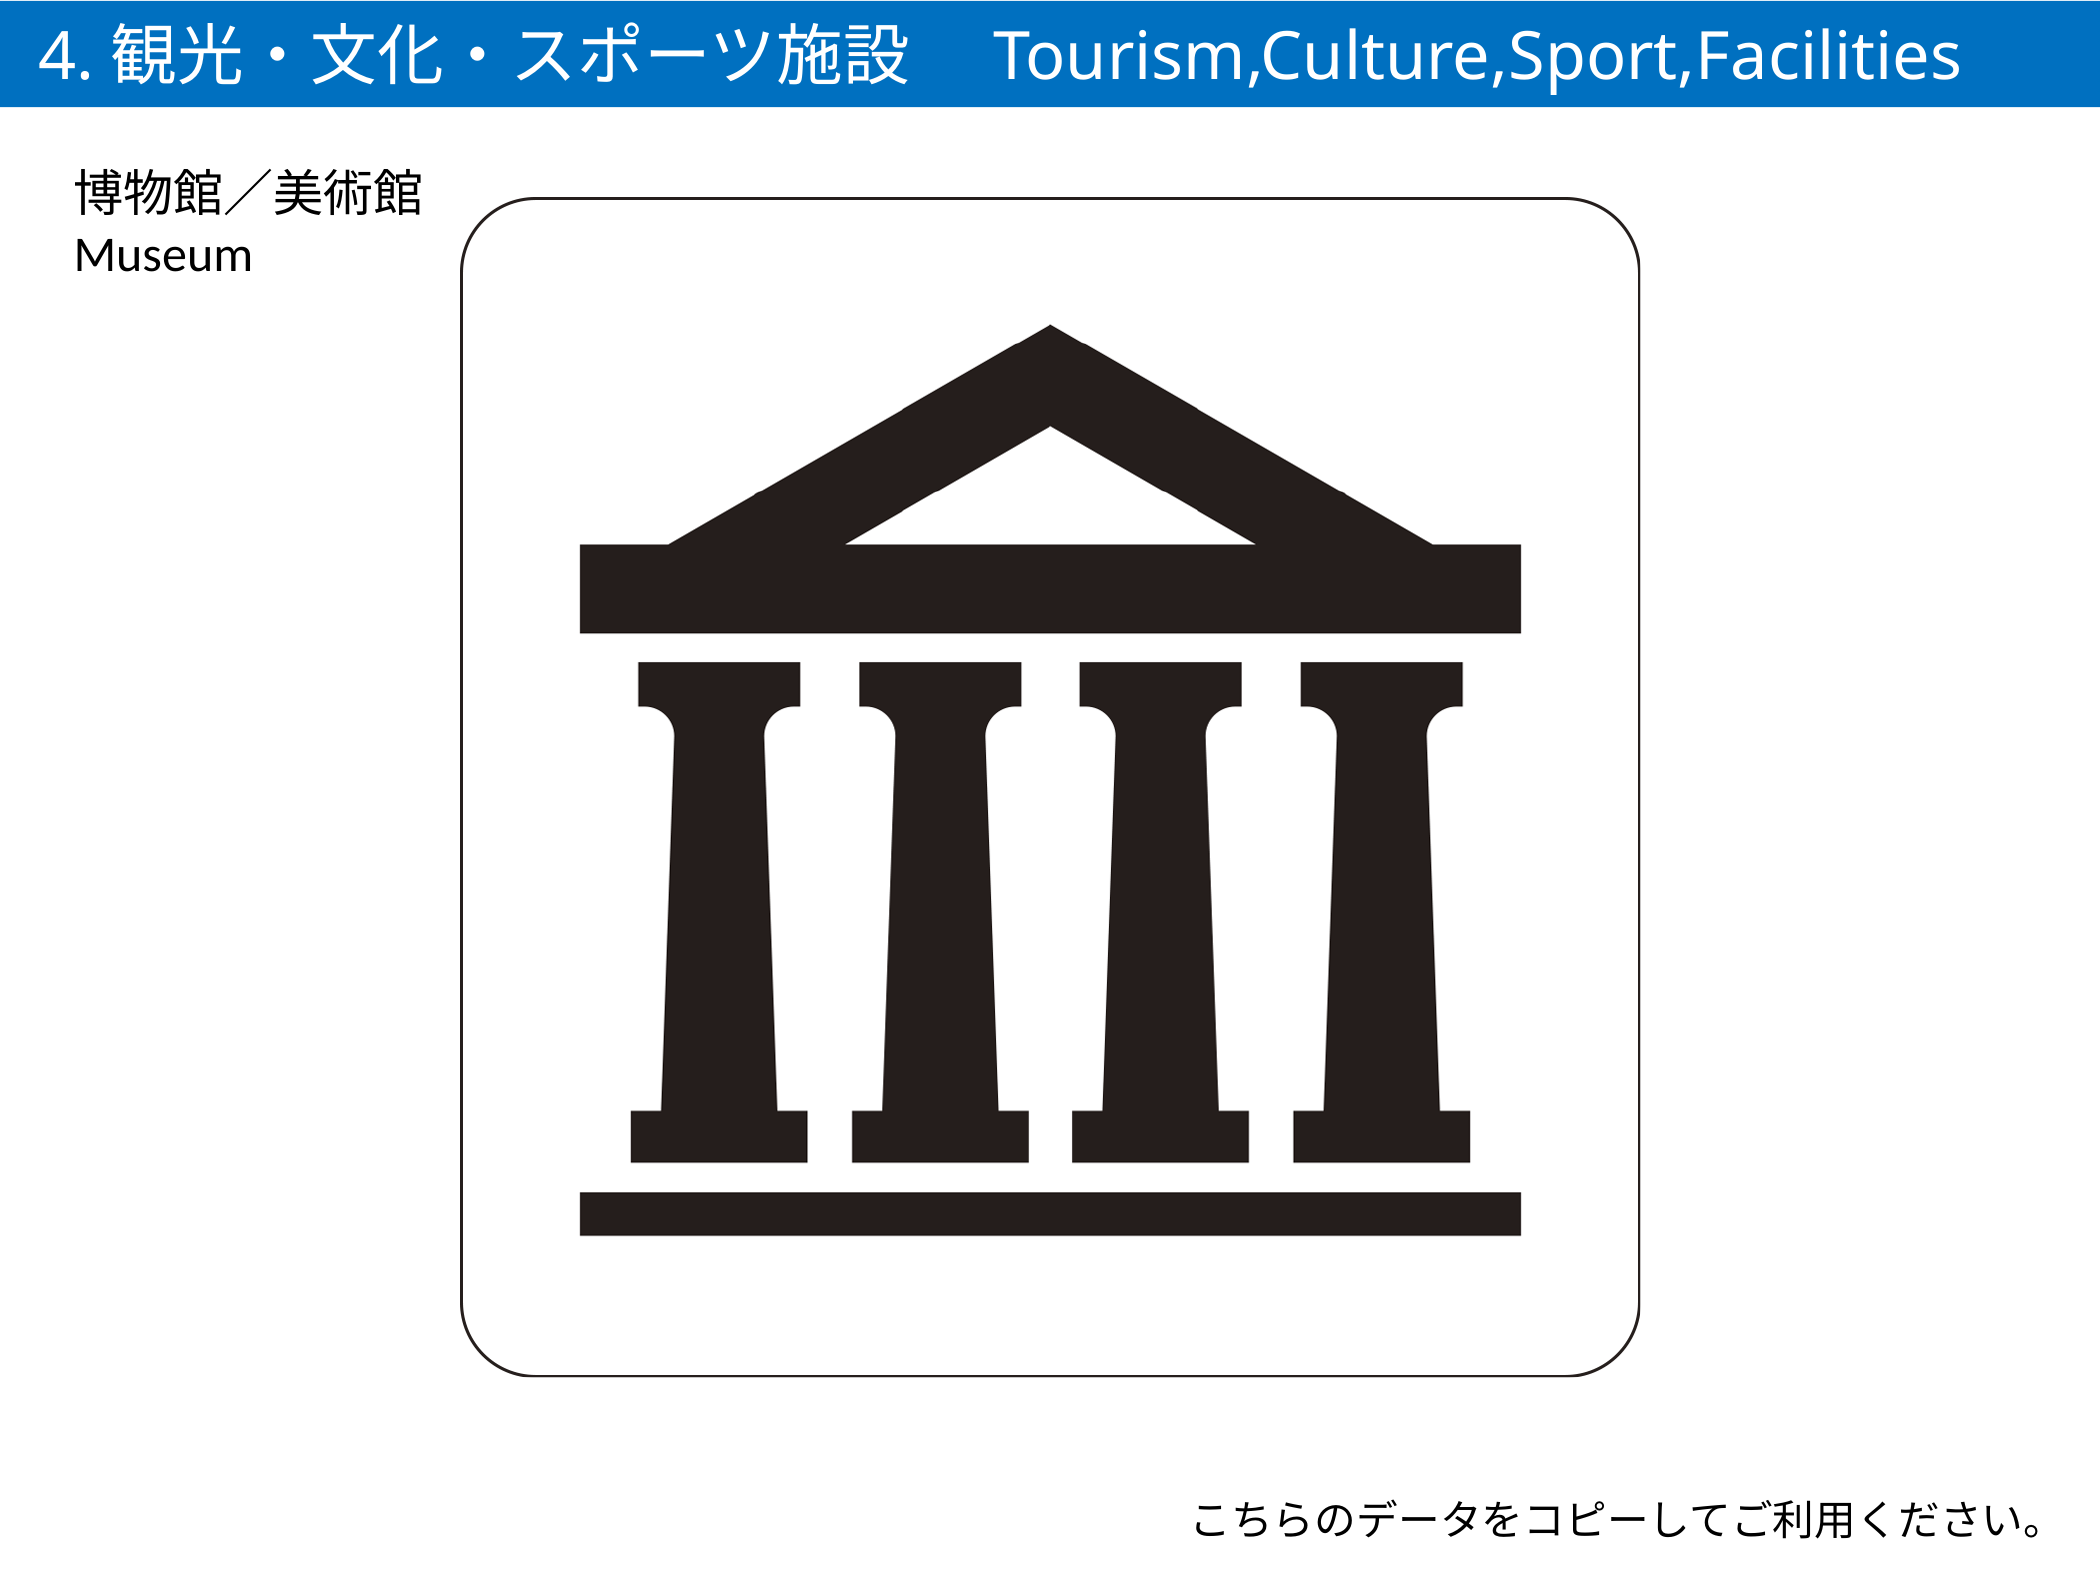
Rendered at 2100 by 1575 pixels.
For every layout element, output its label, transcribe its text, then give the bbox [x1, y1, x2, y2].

text_box 博物館／美術館 Museum [58, 153, 439, 289]
picture [459, 196, 1641, 1378]
text_box [0, 0, 2100, 108]
text_box 4.観光・文化・スポーツ施設 Tourism,Culture,Sport,Facilities [23, 5, 1979, 101]
text_box こちらのデータをコピーしてご利用ください。 [1174, 1486, 2081, 1552]
